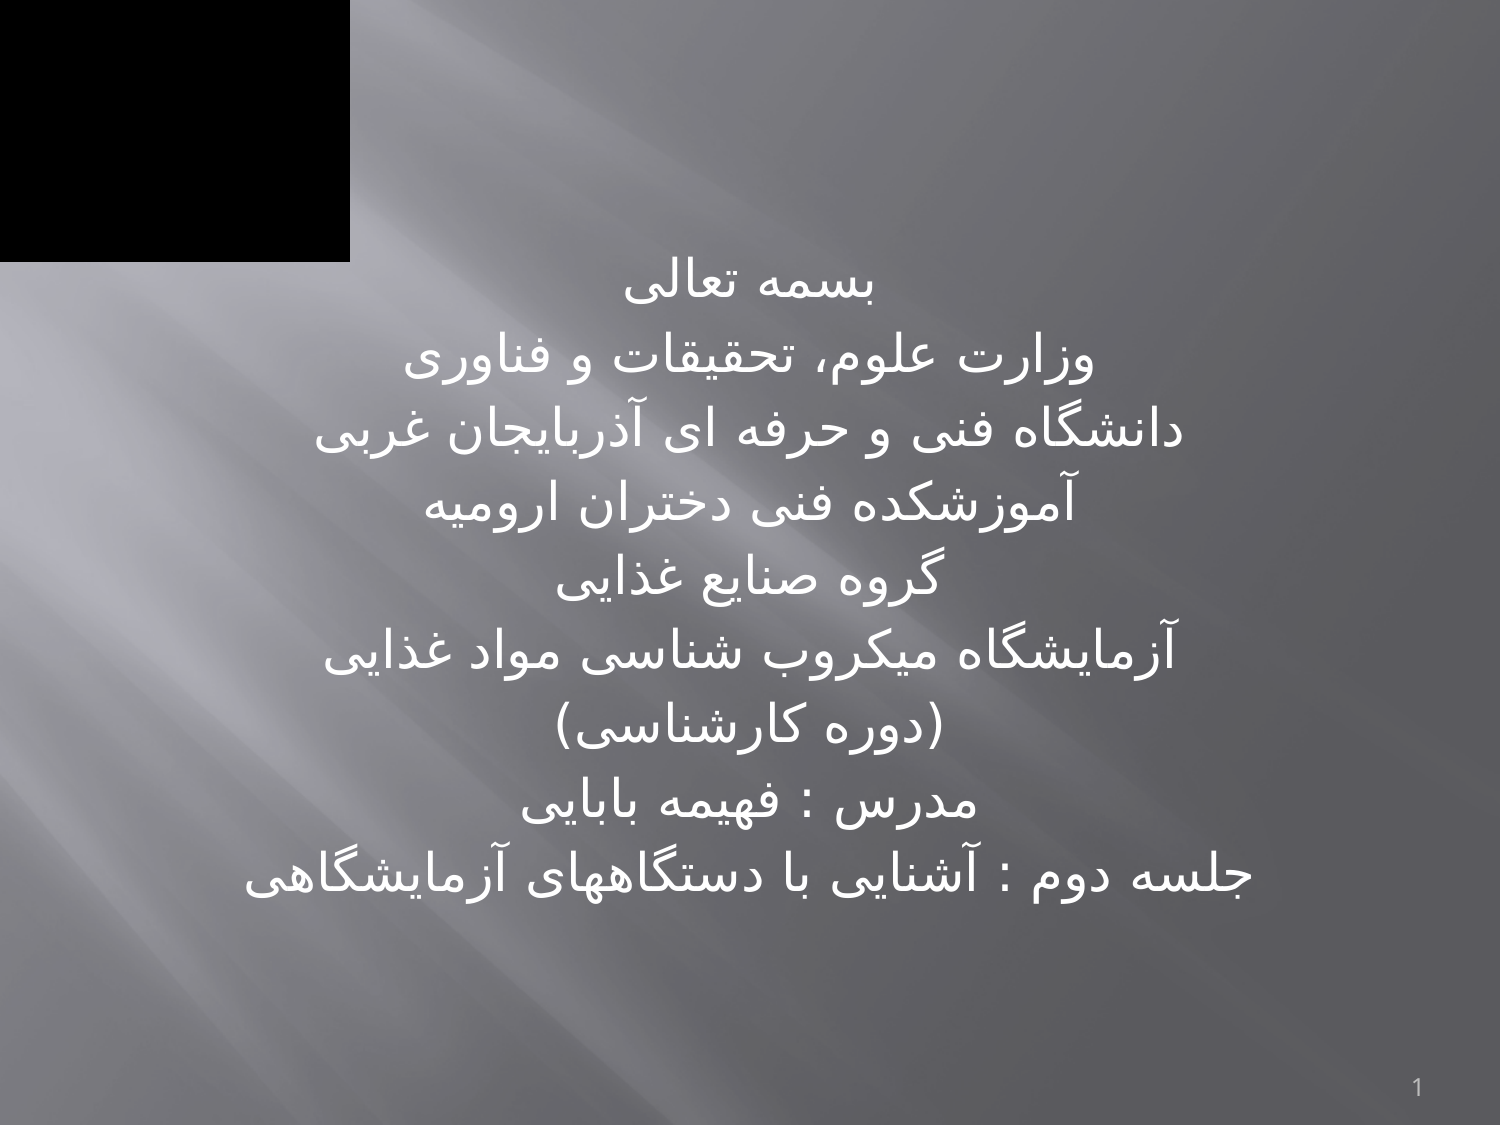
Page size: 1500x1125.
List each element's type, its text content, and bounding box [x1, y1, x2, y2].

subtitle بسمه تعالی وزارت علوم، تحقیقات و فناوری دانشگاه فنی و حرفه ای آذربایجان غربی آموزشکده فنی دختران ارومیه گروه صنایع غذایی آزمایشگاه میکروب شناسی مواد غذایی (دوره کارشناسی) مدرس : فهیمه بابایی جلسه دوم : آشنایی با دستگاههای آزمایشگاهی [225, 237, 1275, 913]
slide_number 1 [1299, 1052, 1425, 1113]
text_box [0, 0, 351, 263]
